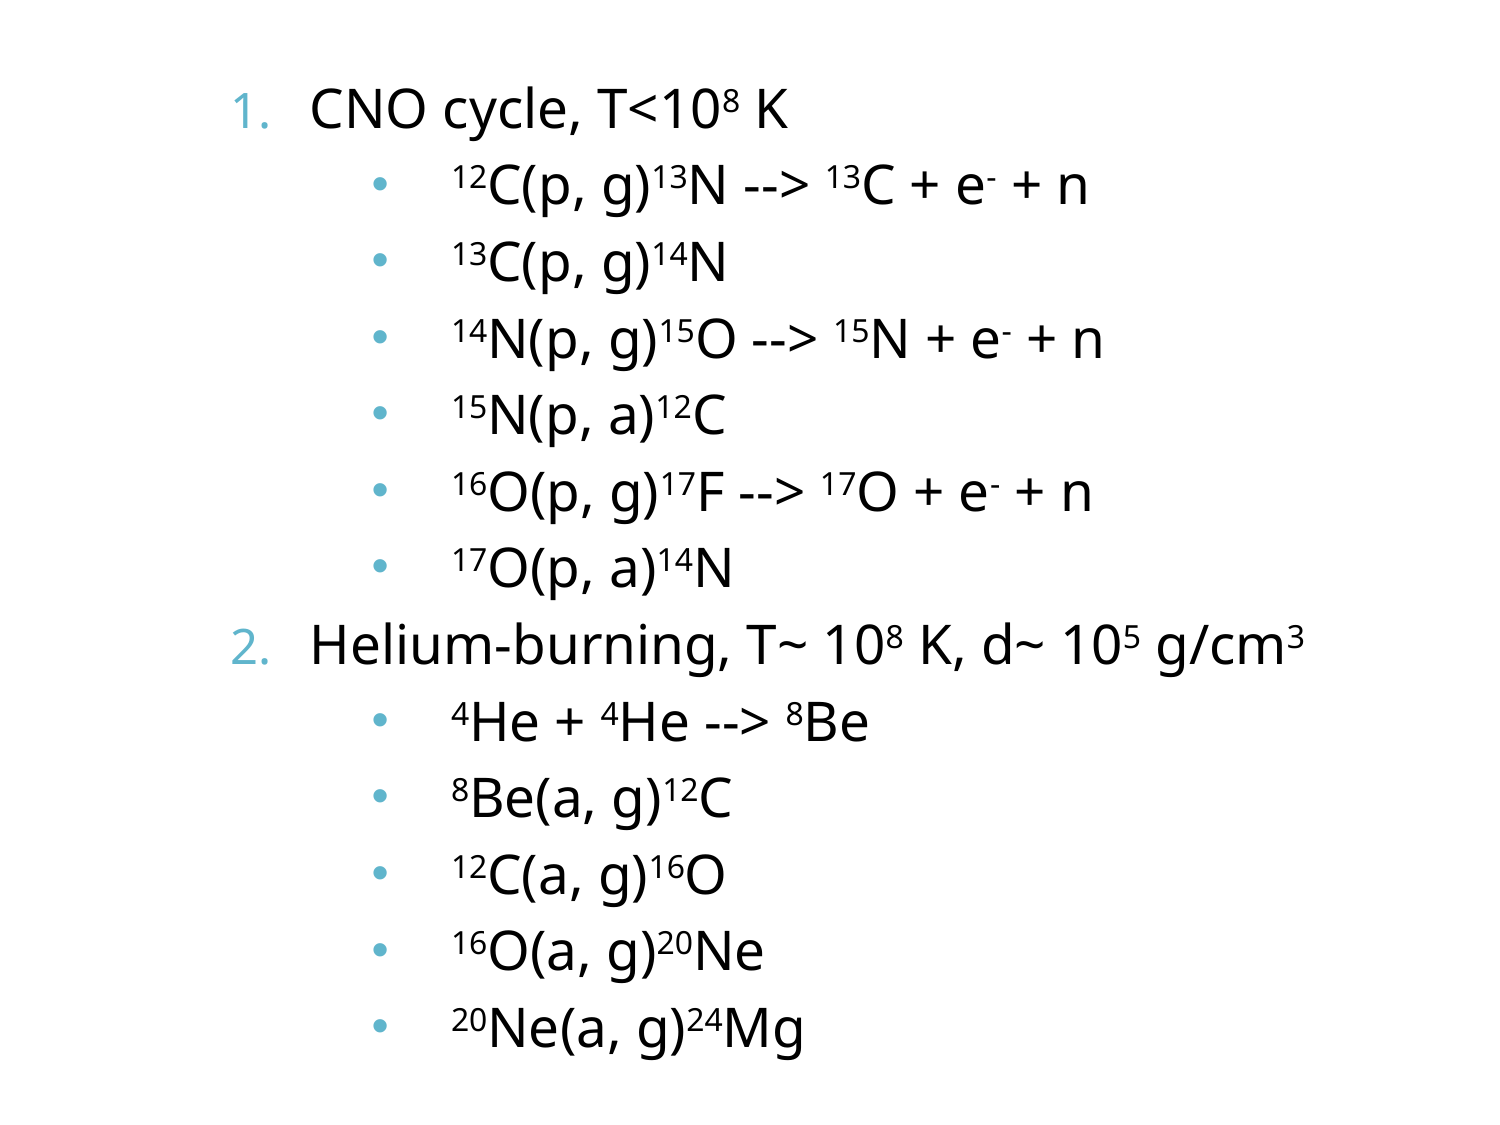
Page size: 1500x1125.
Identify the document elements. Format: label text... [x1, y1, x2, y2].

text_box CNO cycle, T<108 K 12C(p, g)13N --> 13C + e- + n 13C(p, g)14N 14N(p, g)15O --> 15N + e- + n 15N(p, a)12C 16O(p, g)17F --> 17O + e- + n 17O(p, a)14N Helium-burning, T~ 108 K, d~ 105 g/cm3 4He + 4He --> 8Be 8Be(a, g)12C 12C(a, g)16O 16O(a, g)20Ne 20Ne(a, g)24Mg [74, 66, 1425, 1071]
